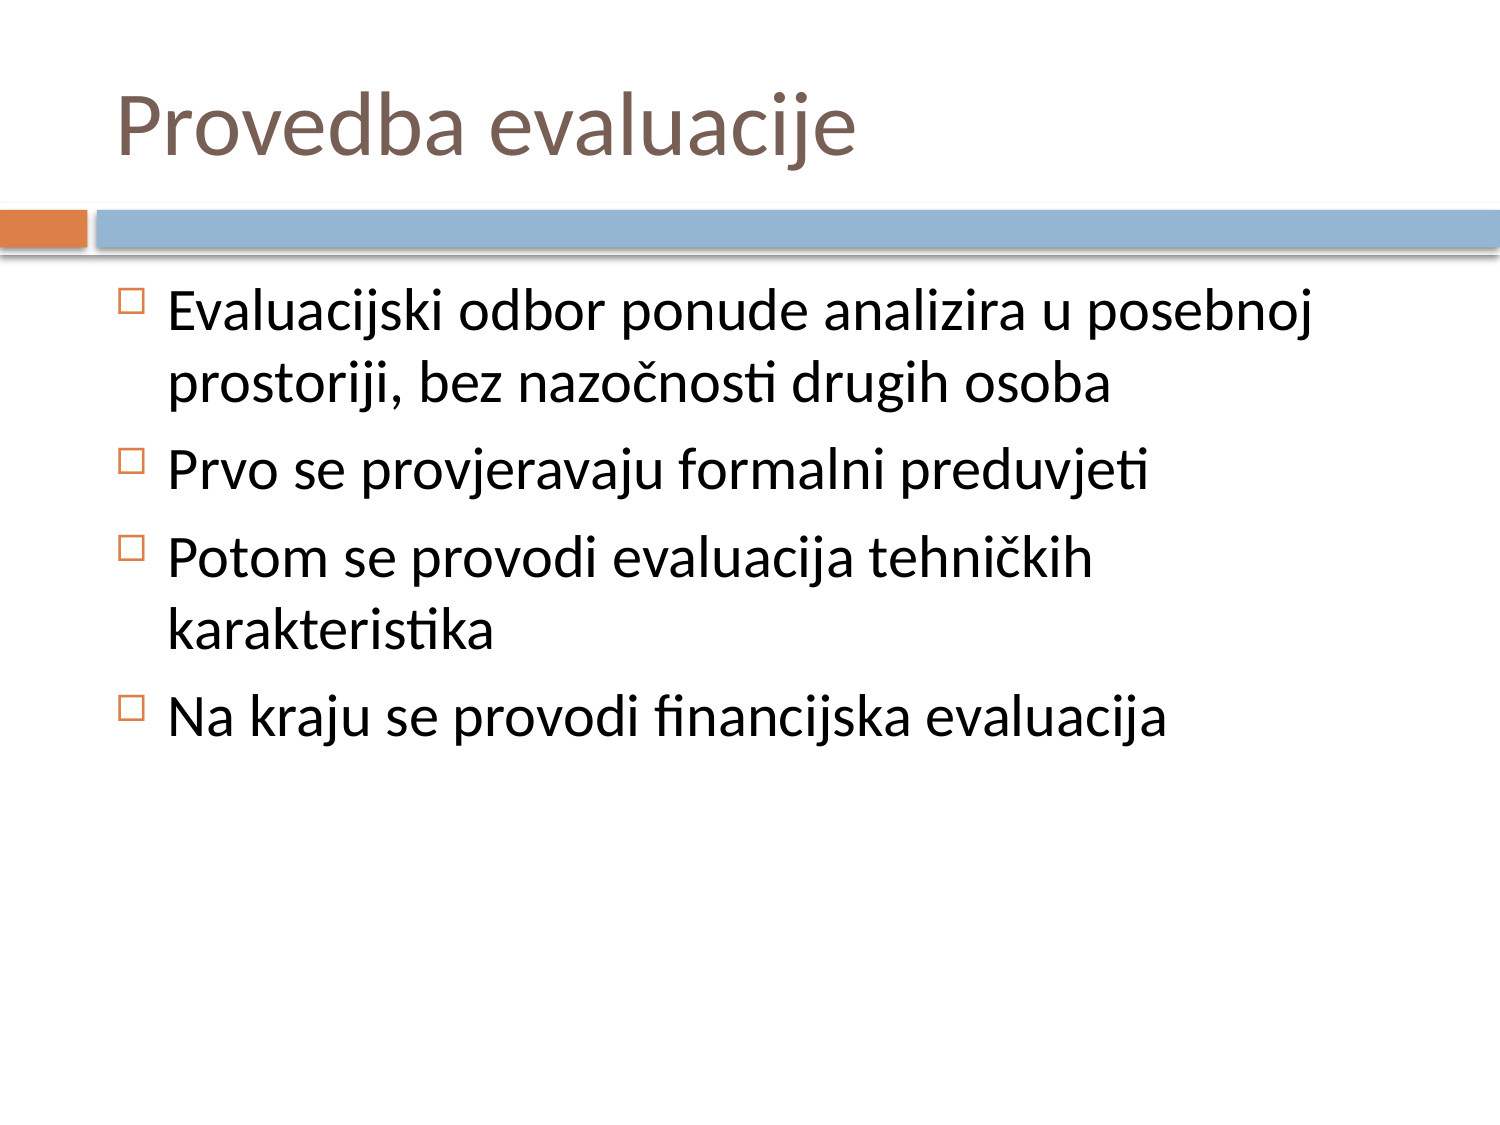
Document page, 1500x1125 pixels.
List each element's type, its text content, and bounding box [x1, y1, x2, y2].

list Evaluacijski odbor ponude analizira u posebnoj prostoriji, bez nazočnosti drugih osoba Prvo se provjeravaju formalni preduvjeti Potom se provodi evaluacija tehničkih karakteristika Na kraju se provodi financijska evaluacija [100, 262, 1439, 1001]
title Provedba evaluacije [100, 37, 1439, 201]
